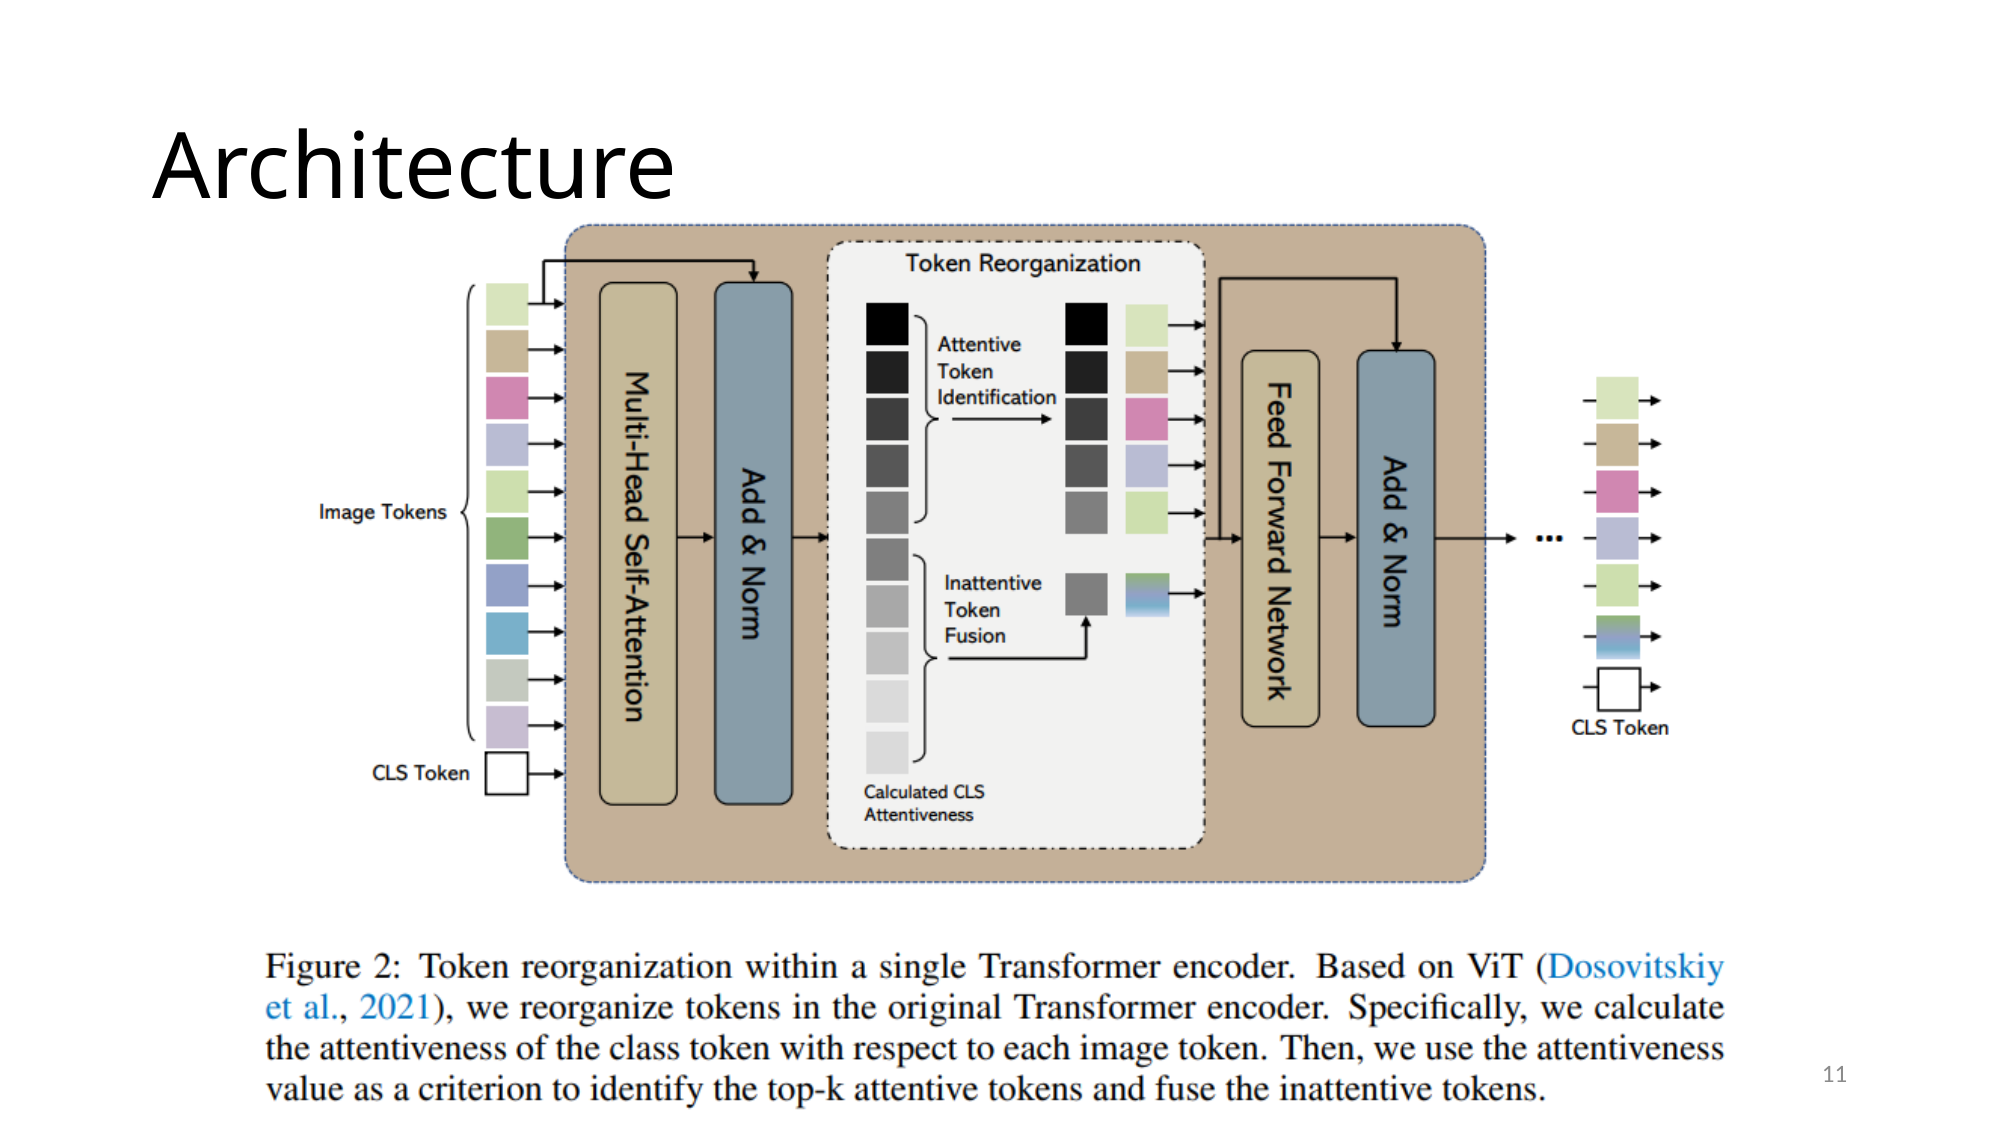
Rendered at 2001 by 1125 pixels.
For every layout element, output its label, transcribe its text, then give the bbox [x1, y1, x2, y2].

picture [236, 199, 1764, 1123]
title Architecture [137, 59, 1863, 278]
slide_number 11 [1764, 1042, 1863, 1103]
